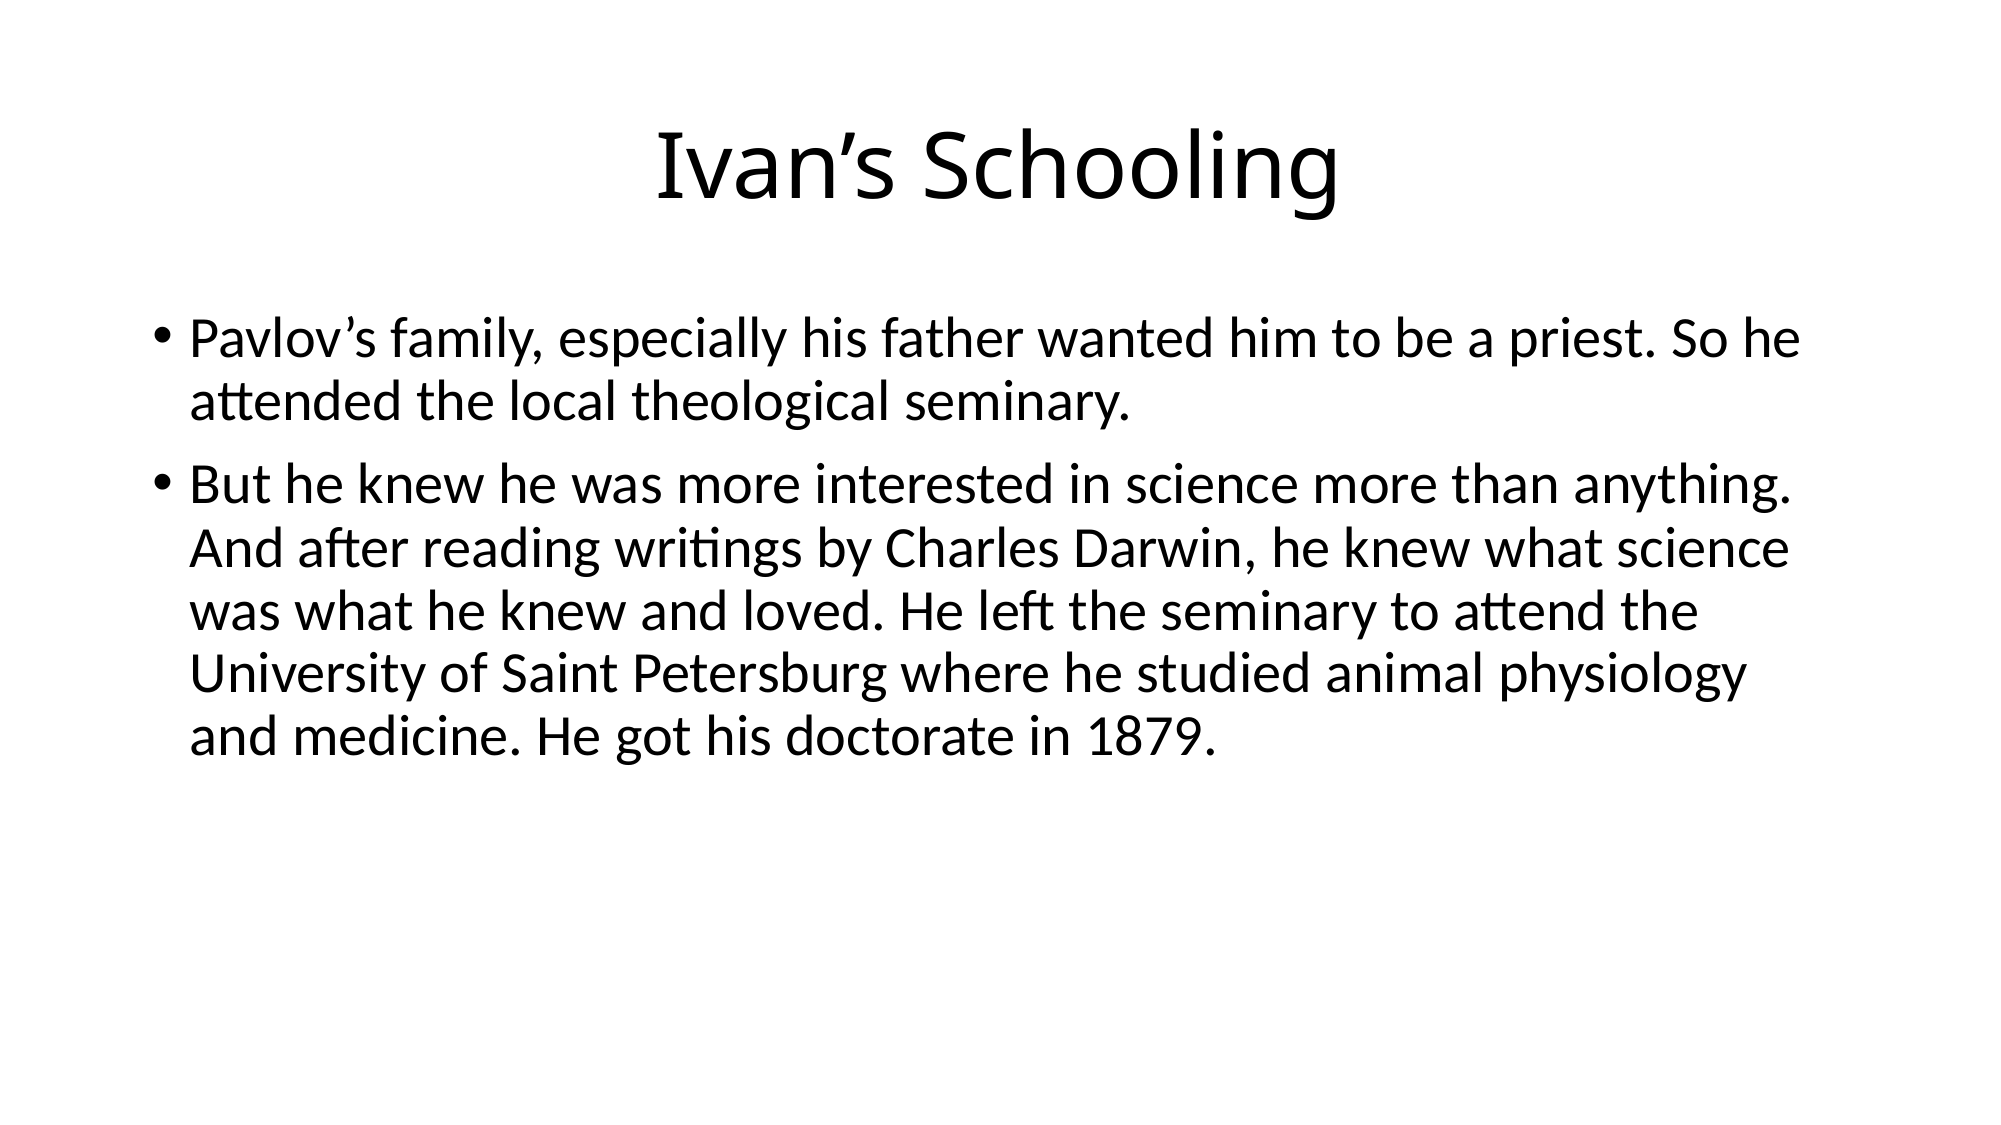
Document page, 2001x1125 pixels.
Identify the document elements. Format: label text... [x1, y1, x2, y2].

title Ivan’s Schooling [137, 59, 1863, 278]
list Pavlov’s family, especially his father wanted him to be a priest. So he attended the local theological seminary. But he knew he was more interested in science more than anything. And after reading writings by Charles Darwin, he knew what science was what he knew and loved. He left the seminary to attend the University of Saint Petersburg where he studied animal physiology and medicine. He got his doctorate in 1879. [137, 299, 1863, 1014]
